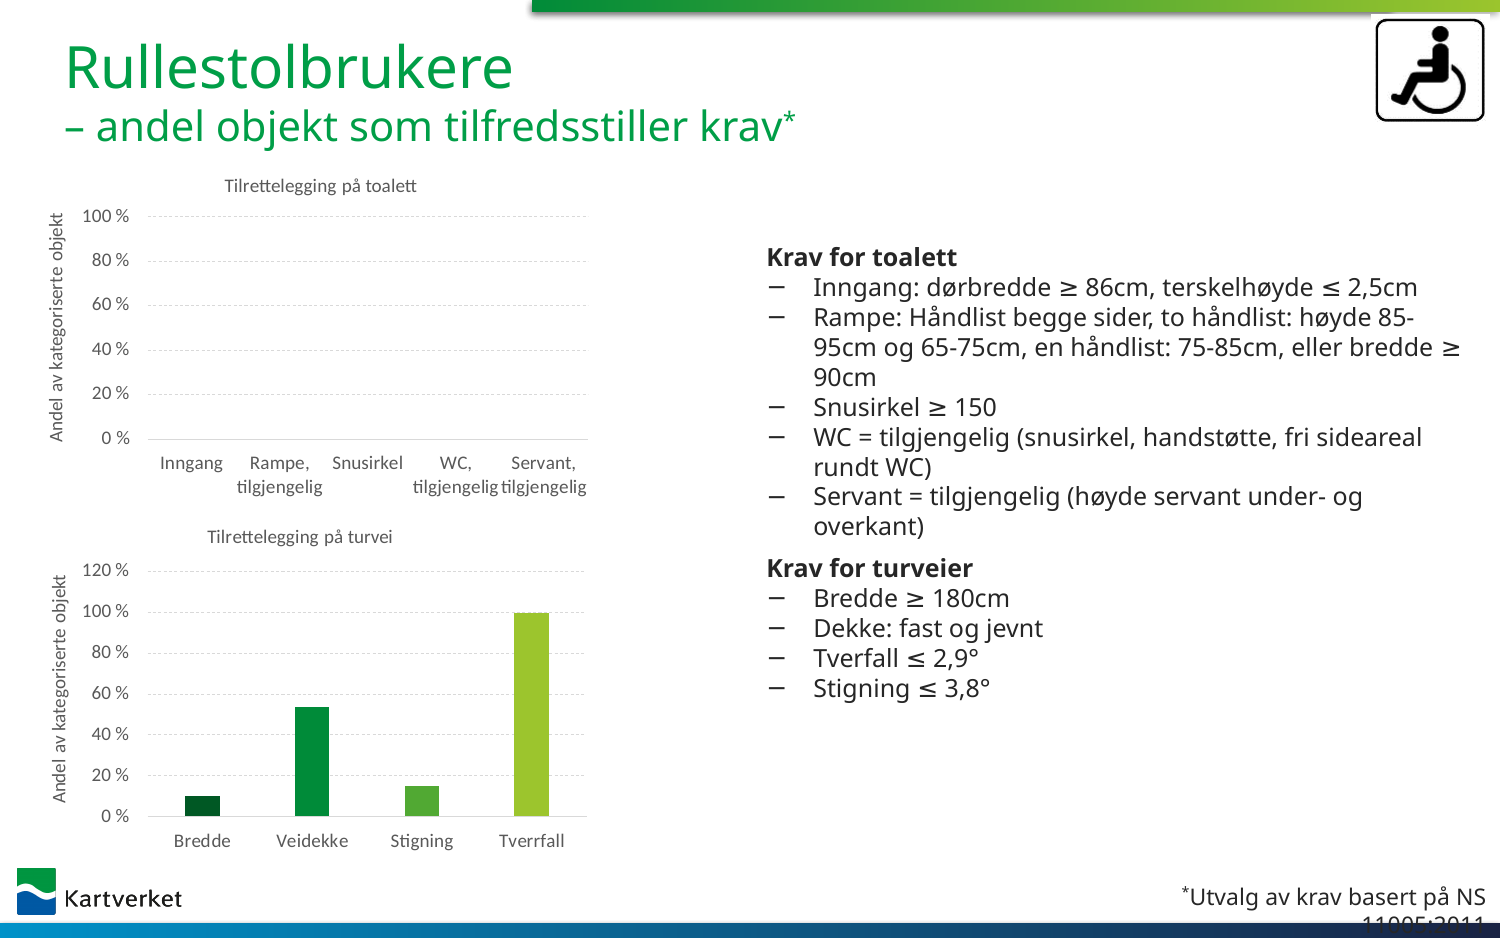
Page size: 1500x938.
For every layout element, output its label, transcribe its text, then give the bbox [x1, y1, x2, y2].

text_box *Utvalg av krav basert på NS 11005:2011 [1068, 873, 1500, 938]
picture [1371, 13, 1491, 127]
picture [41, 520, 598, 859]
text_box Krav for turveier Bredde ≥ 180cm Dekke: fast og jevnt Tverfall ≤ 2,9° Stigning ≤ 3,8° [751, 545, 1483, 710]
picture [41, 166, 599, 505]
text_box Rullestolbrukere – andel objekt som tilfredsstiller krav* [49, 14, 1431, 158]
text_box Krav for toalett Inngang: dørbredde ≥ 86cm, terskelhøyde ≤ 2,5cm Rampe: Håndlist begge sider, to håndlist: høyde 85-95cm og 65-75cm, en håndlist: 75-85cm, eller bredde ≥ 90cm Snusirkel ≥ 150 WC = tilgjengelig (snusirkel, handstøtte, fri sideareal rundt WC) Servant = tilgjengelig (høyde servant under- og overkant) [751, 234, 1483, 545]
